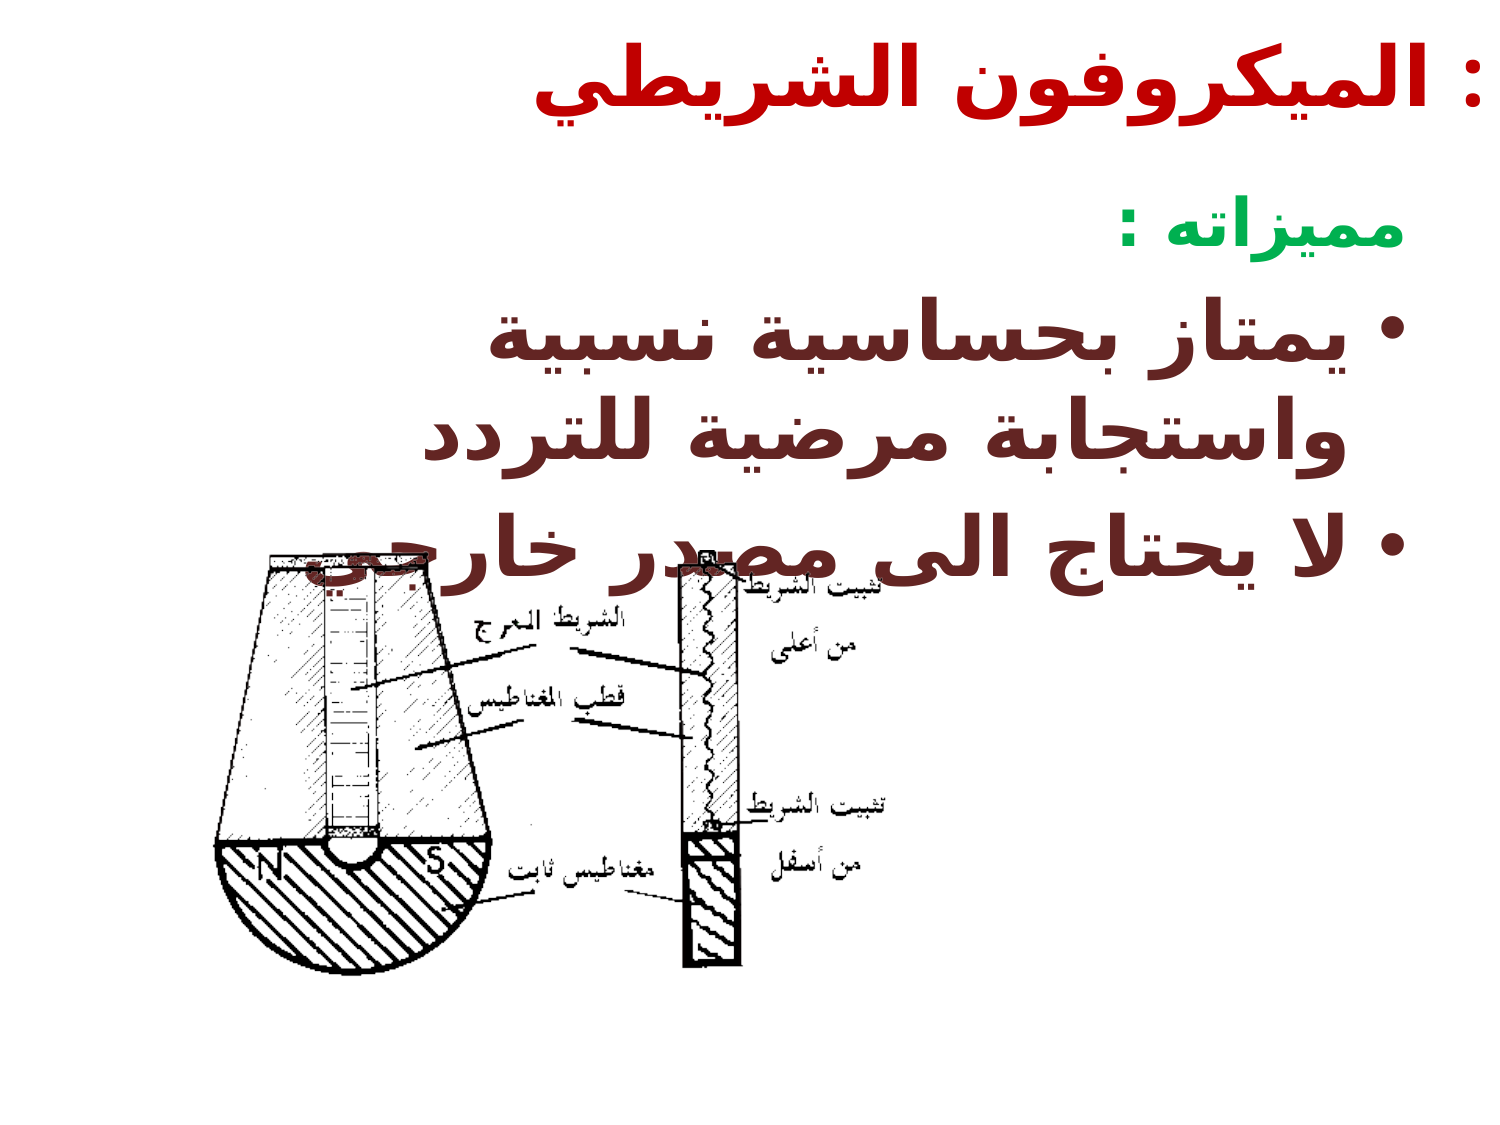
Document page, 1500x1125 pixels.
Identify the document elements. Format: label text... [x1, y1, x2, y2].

picture [210, 550, 892, 981]
text_box الميكروفون الشريطي : [0, 71, 1500, 185]
list مميزاته : يمتاز بحساسية نسبية واستجابة مرضية للتردد لا يحتاج الى مصدر خارجي [242, 185, 1424, 775]
